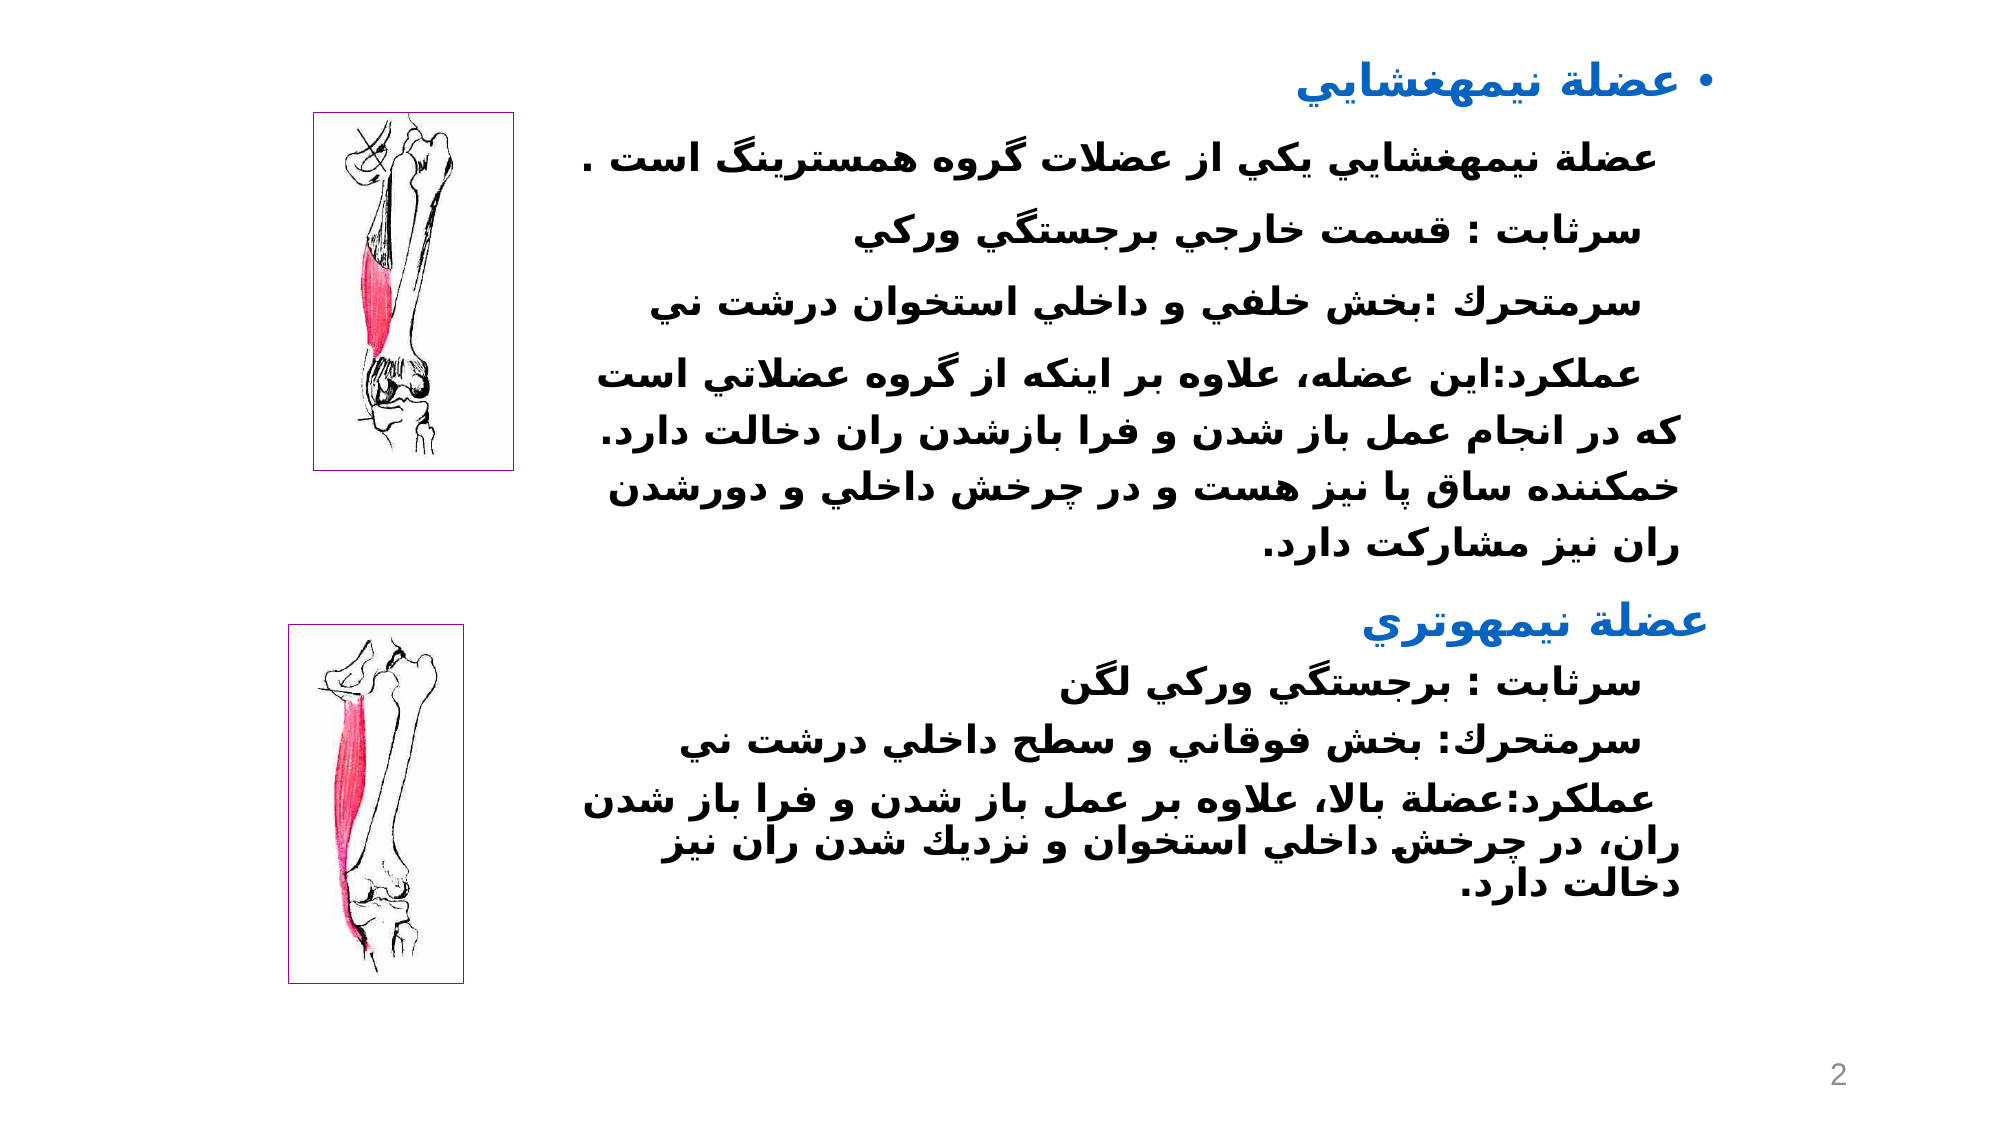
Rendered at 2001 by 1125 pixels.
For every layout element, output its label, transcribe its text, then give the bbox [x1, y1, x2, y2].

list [313, 112, 514, 471]
slide_number 2 [1412, 1042, 1863, 1103]
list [288, 624, 464, 984]
list عضلة نيمه‎غشايي عضلة نيمه‎غشايي يكي از عضلات گروه همسترينگ است . سرثابت : قسمت خارجي برجستگي وركي سرمتحرك :بخش خلفي و داخلي استخوان درشت ني عملکرد:اين عضله، علاوه بر اينكه از گروه عضلاتي است كه در انجام عمل باز شدن و فرا بازشدن ران دخالت دارد. خم‎كننده ساق پا نيز هست و در چرخش داخلي و دورشدن ران نيز مشاركت دارد. عضلة نيمه‎وتري سرثابت : برجستگي وركي لگن سرمتحرك: بخش فوقاني و سطح داخلي درشت ني عملکرد:عضلة بالا، علاوه بر عمل باز شدن و فرا باز شدن ران، در چرخش داخلي استخوان و نزديك شدن ران نيز دخالت دارد. [538, 49, 1726, 957]
